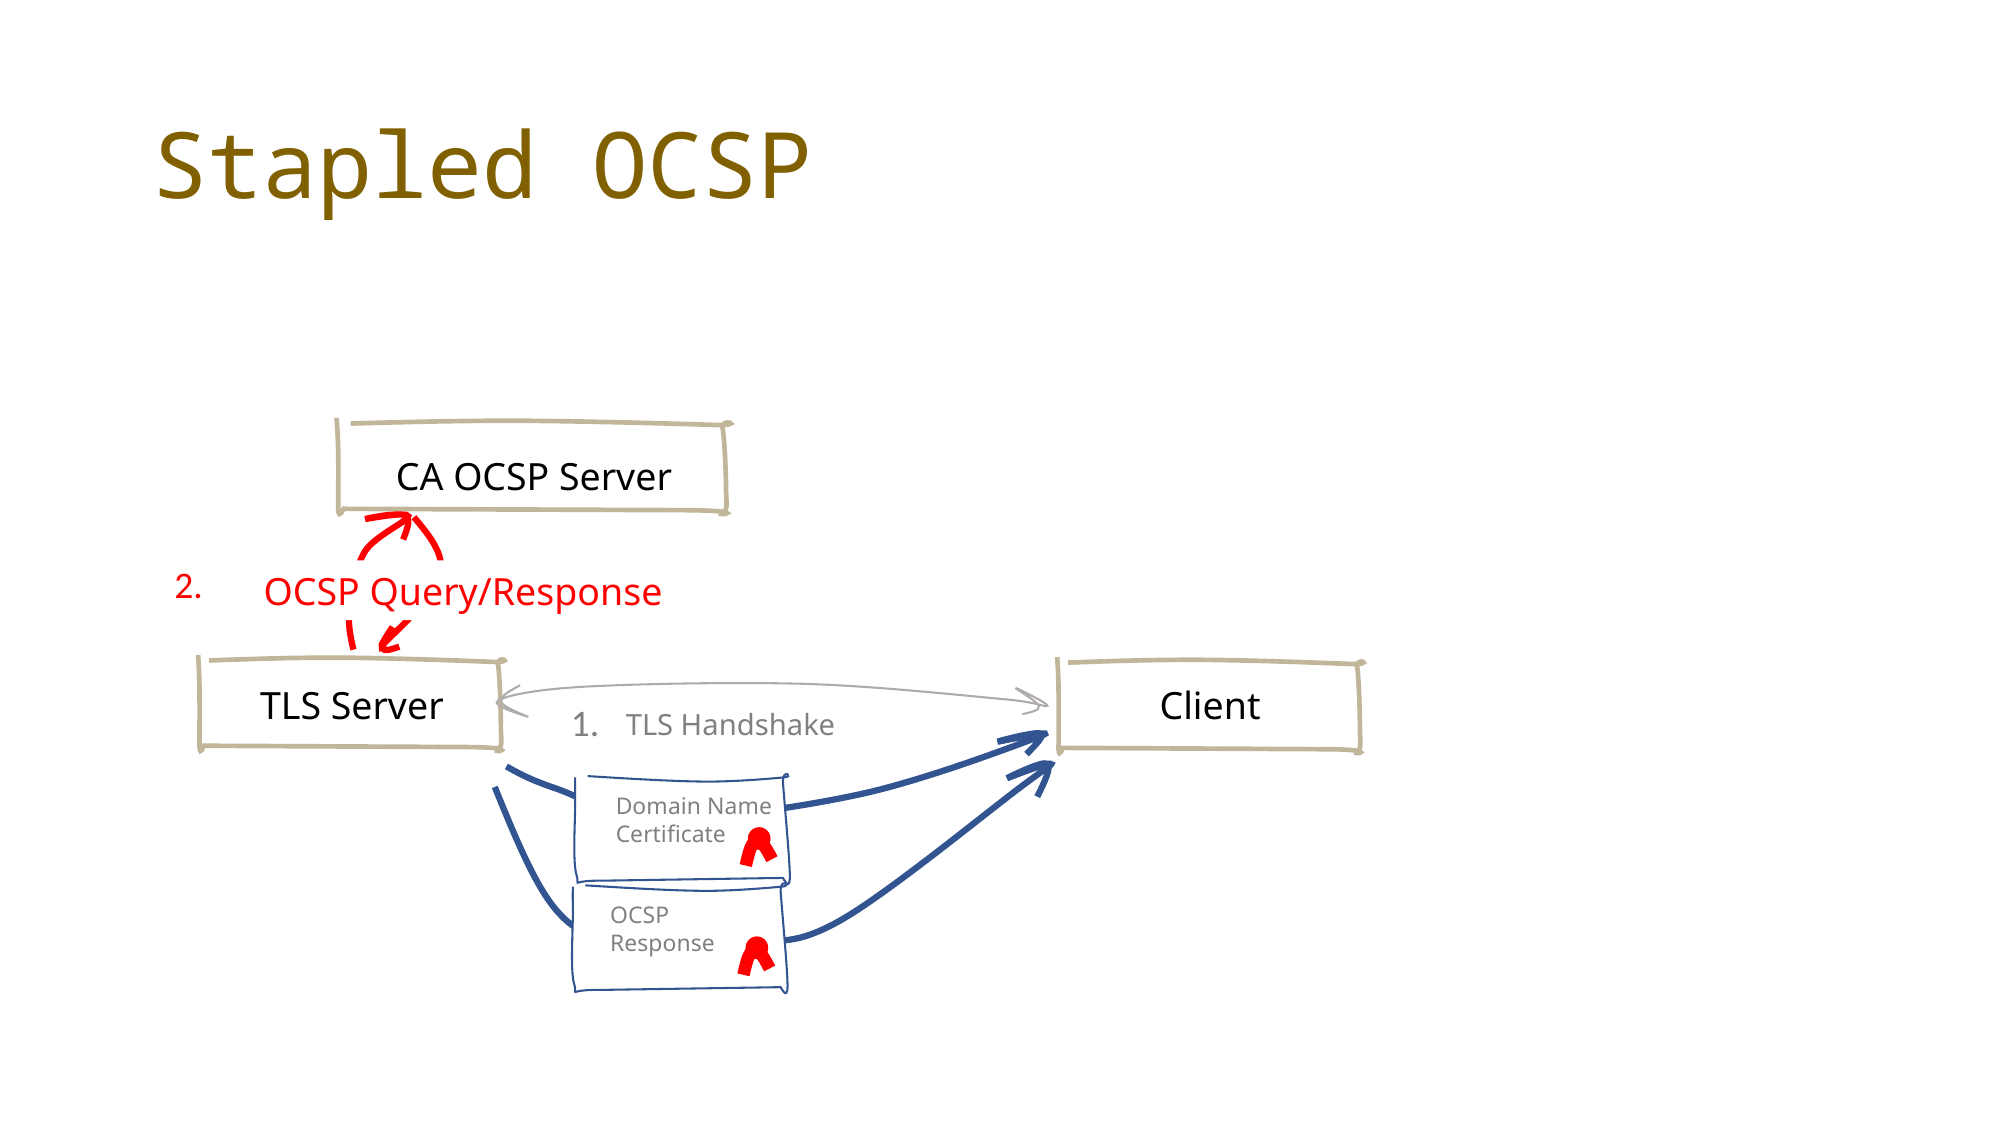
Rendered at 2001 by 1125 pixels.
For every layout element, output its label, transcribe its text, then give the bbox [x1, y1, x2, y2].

text_box TLS Handshake [616, 699, 851, 749]
text_box [359, 513, 410, 560]
text_box [347, 621, 367, 650]
text_box OCSP Query/Response [248, 560, 678, 621]
text_box OCSP Response [595, 893, 730, 964]
text_box [1056, 657, 1366, 755]
text_box [335, 417, 733, 516]
text_box [380, 621, 409, 652]
text_box [573, 773, 791, 885]
text_box [409, 516, 442, 560]
text_box 2. [159, 554, 219, 614]
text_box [745, 827, 772, 866]
title Stapled OCSP [137, 59, 1863, 278]
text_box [743, 936, 770, 975]
text_box [495, 682, 1049, 718]
text_box [505, 732, 1047, 809]
text_box [570, 882, 789, 995]
text_box [782, 762, 1053, 942]
text_box 1. [556, 691, 616, 752]
text_box [493, 786, 783, 926]
text_box [197, 654, 507, 753]
text_box Domain Name Certificate [601, 784, 788, 855]
